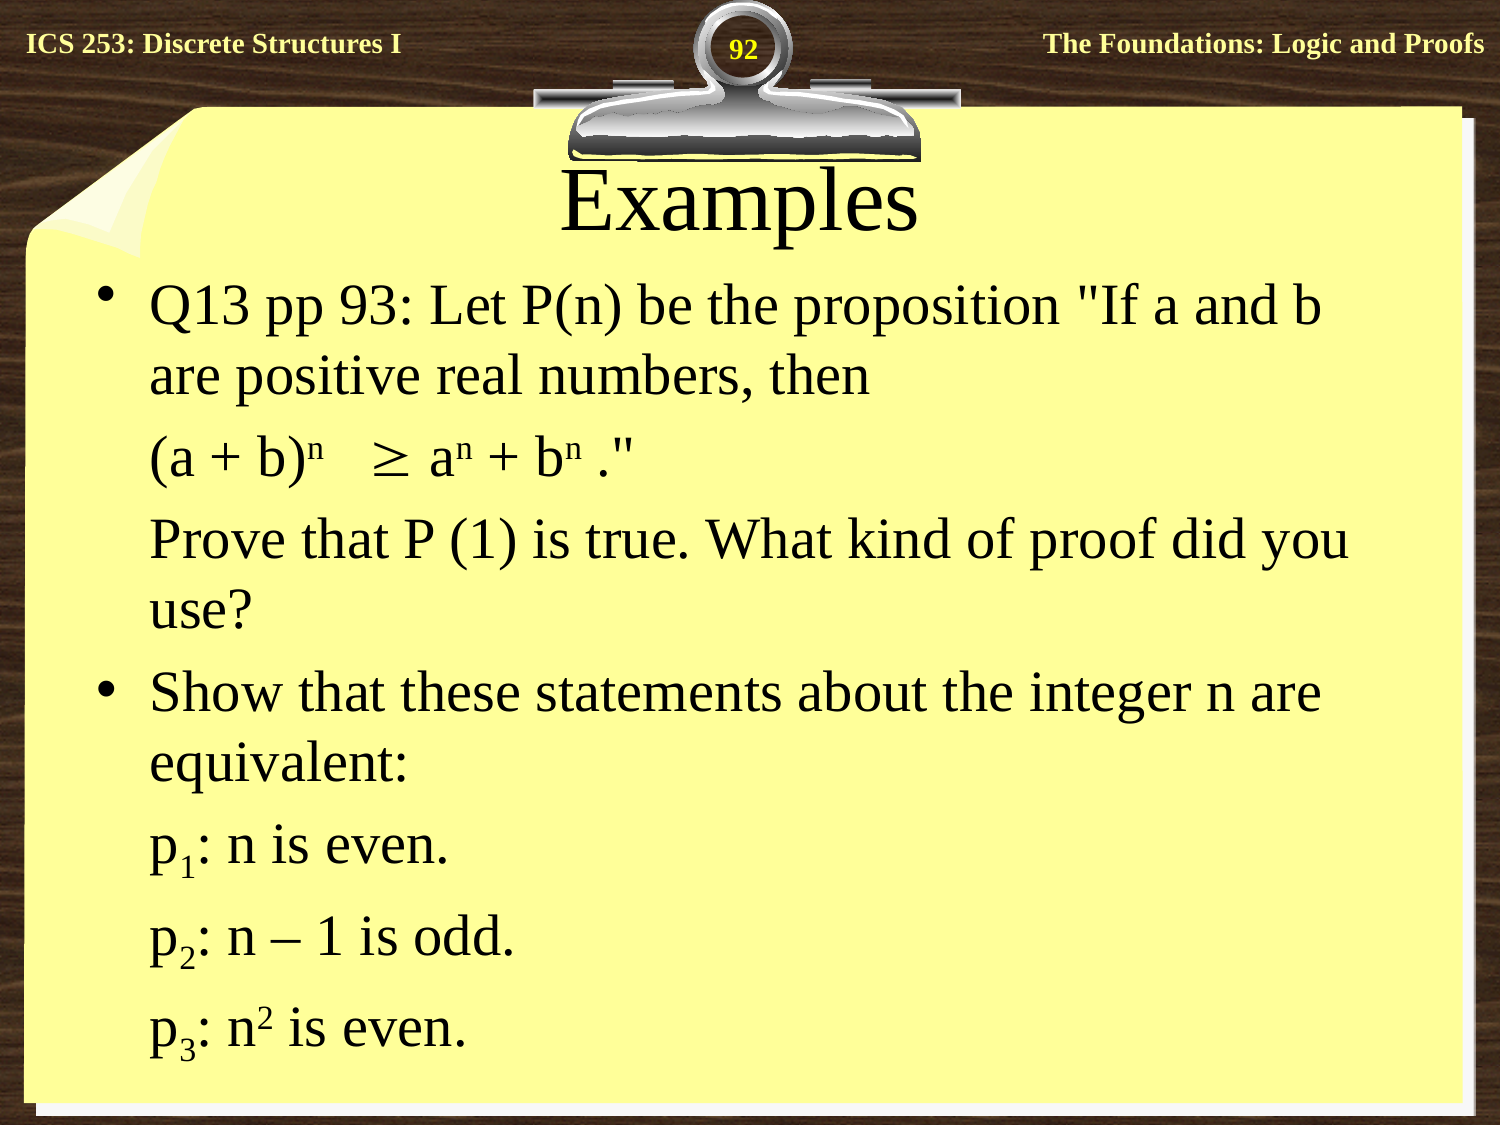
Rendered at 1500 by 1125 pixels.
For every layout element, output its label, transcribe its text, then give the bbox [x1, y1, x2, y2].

list Q13 pp 93: Let P(n) be the proposition "If a and b are positive real numbers, then (a + b)n  an + bn ." Prove that P (1) is true. What kind of proof did you use? Show that these statements about the integer n are equivalent: p1: n is even. p2: n – 1 is odd. p3: n2 is even. [81, 257, 1405, 1079]
slide_number 92 [423, 5, 774, 91]
picture [0, 0, 1500, 1125]
title Examples [77, 140, 1403, 246]
